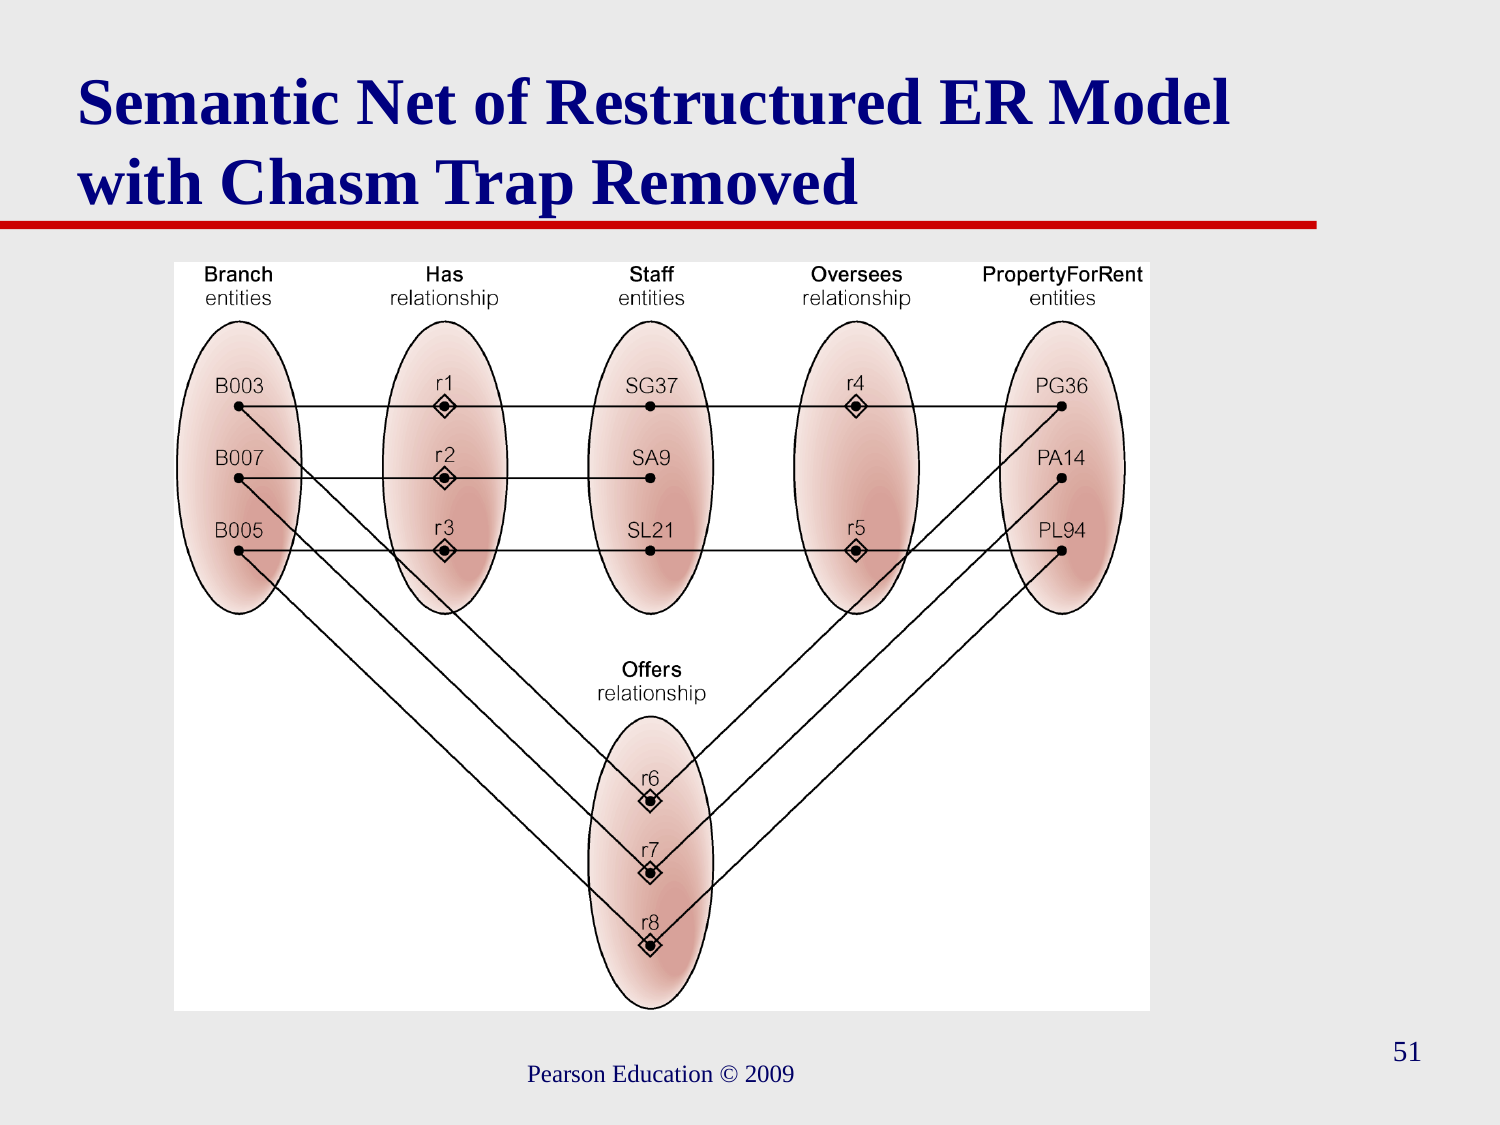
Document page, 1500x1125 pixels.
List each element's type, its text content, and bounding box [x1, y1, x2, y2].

text_box Pearson Education © 2009 [512, 1050, 1038, 1095]
slide_number 51 [1125, 1012, 1438, 1088]
title Semantic Net of Restructured ER Model with Chasm Trap Removed [62, 43, 1338, 226]
picture [174, 262, 1151, 1012]
